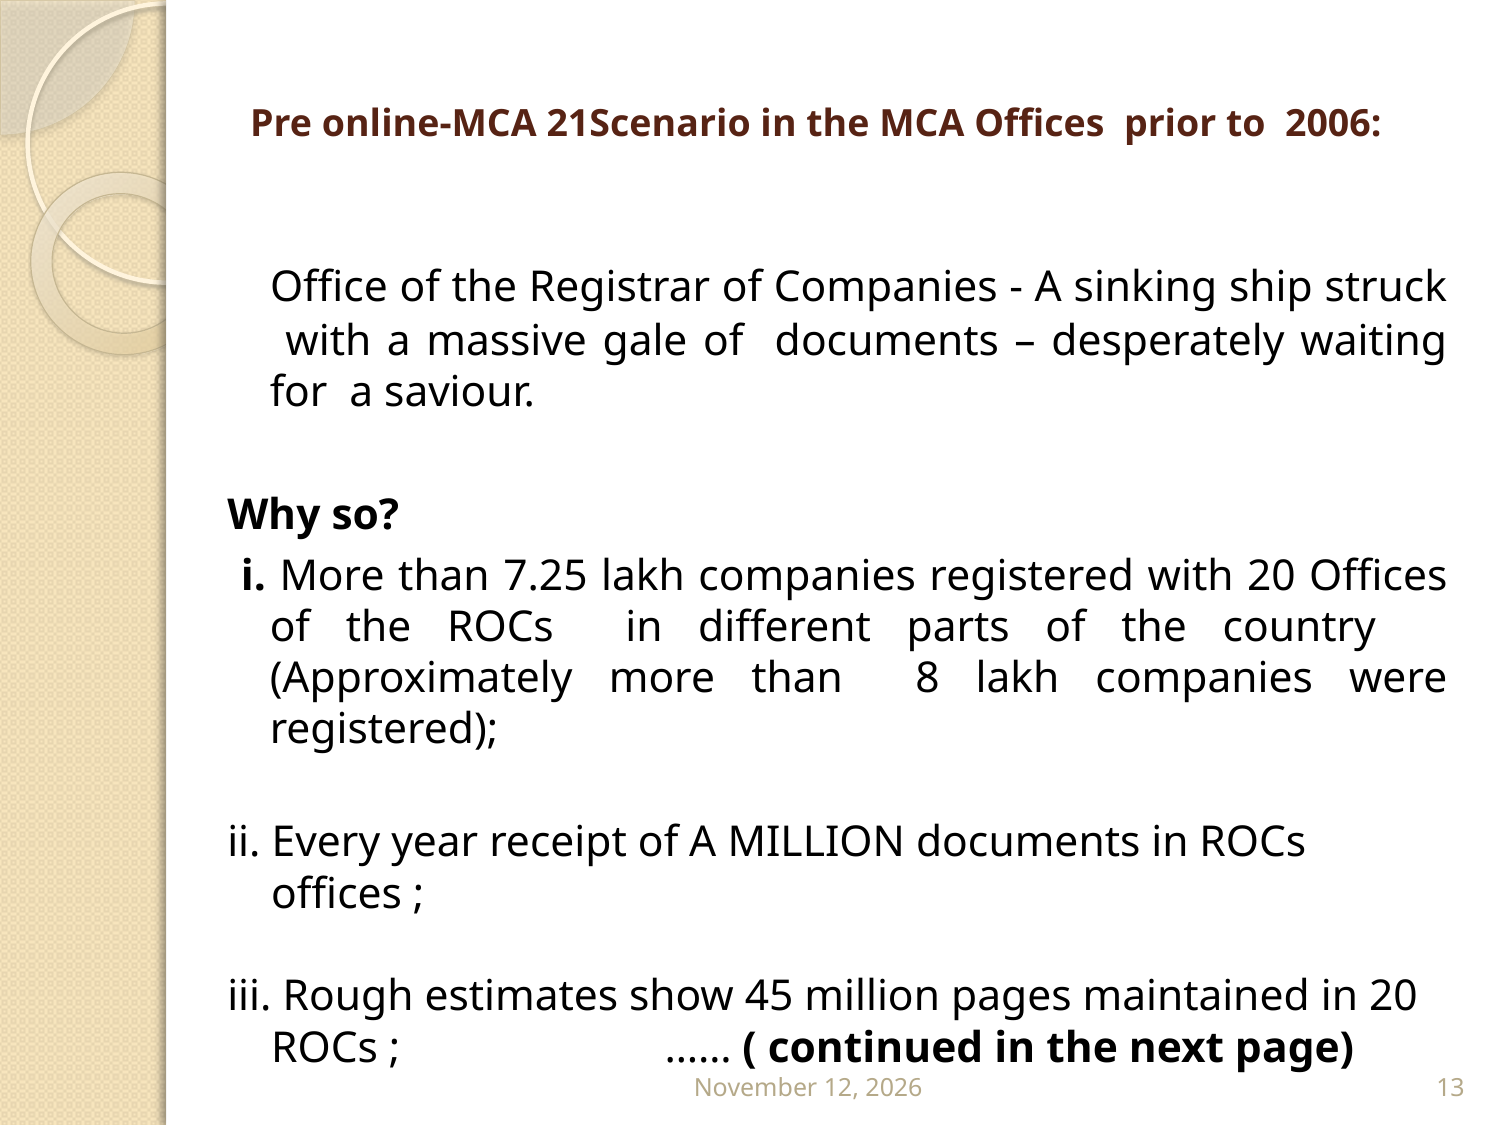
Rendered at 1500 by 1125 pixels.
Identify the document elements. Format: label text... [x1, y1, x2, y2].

title Pre online-MCA 21Scenario in the MCA Offices prior to 2006: [235, 24, 1466, 213]
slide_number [587, 1034, 938, 1113]
slide_number 13 [1413, 1034, 1488, 1113]
list Office of the Registrar of Companies - A sinking ship struck with a massive gale of documents – desperately waiting for a saviour. Why so? i. More than 7.25 lakh companies registered with 20 Offices of the ROCs in different parts of the country (Approximately more than 8 lakh companies were registered); ii. Every year receipt of A MILLION documents in ROCs offices ; iii. Rough estimates show 45 million pages maintained in 20 ROCs ; …… ( continued in the next page) [200, 237, 1463, 1088]
